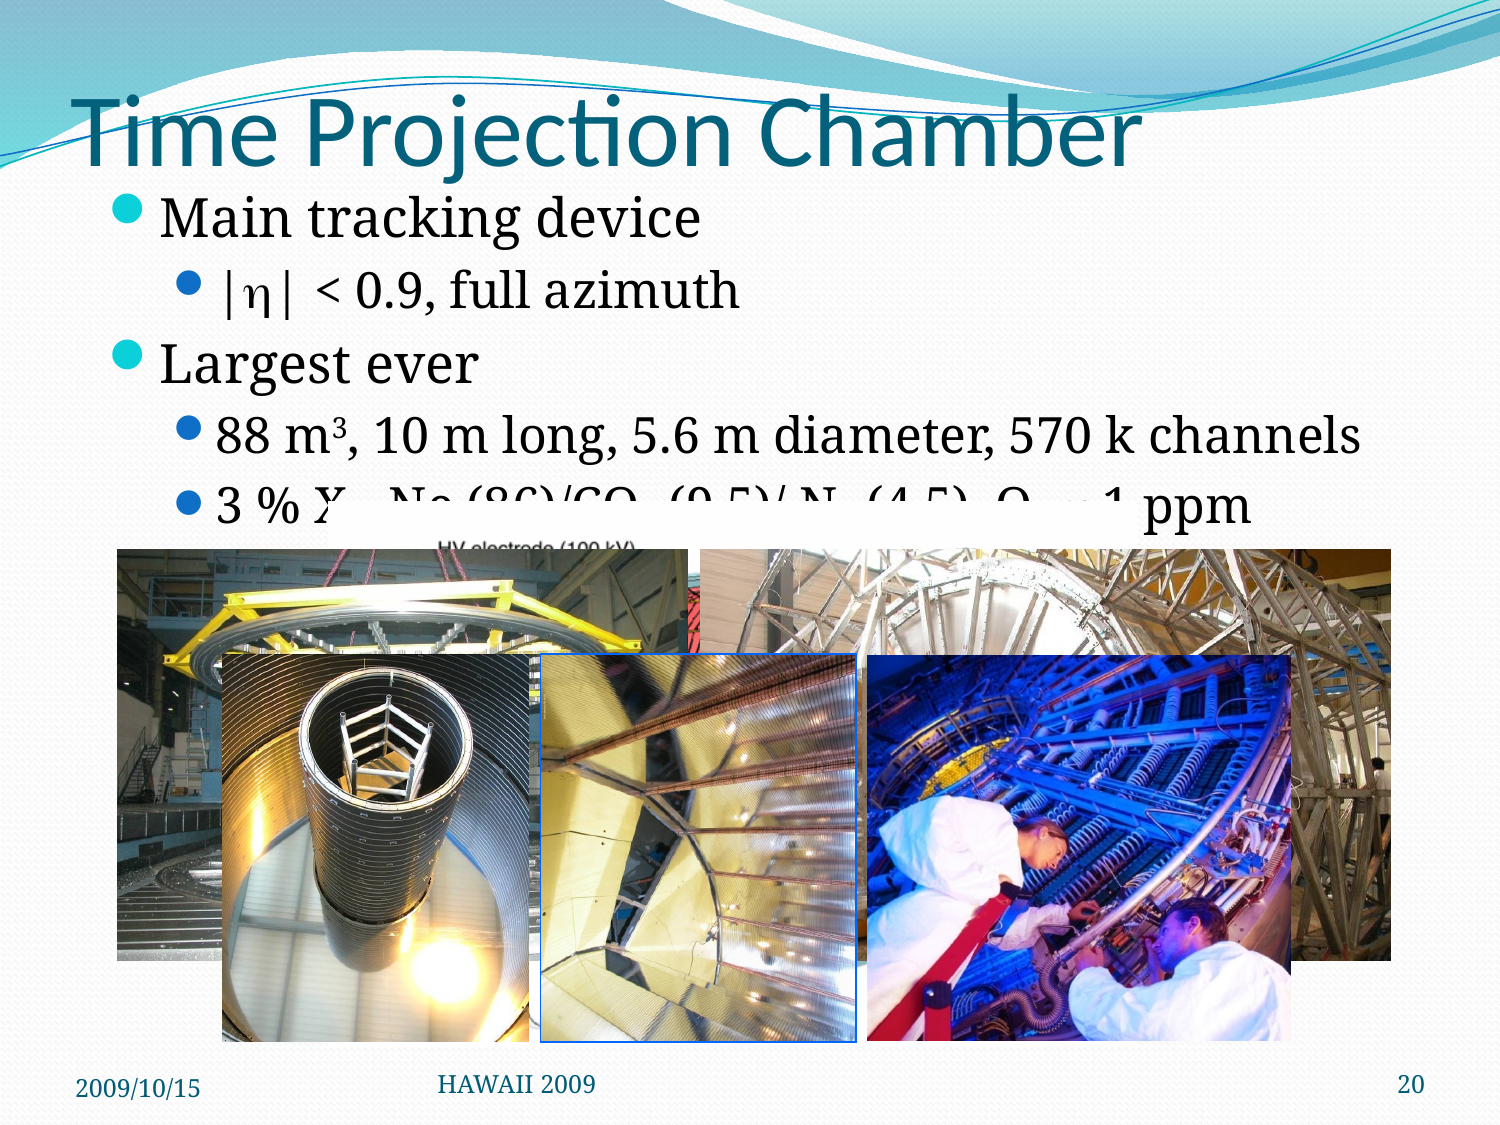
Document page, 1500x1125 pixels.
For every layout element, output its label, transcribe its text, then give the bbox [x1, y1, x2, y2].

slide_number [75, 1042, 425, 1103]
slide_number 20 [1299, 1042, 1425, 1103]
picture [530, 1041, 537, 1047]
list Main tracking device |h| < 0.9, full azimuth Largest ever 88 m3, 10 m long, 5.6 m diameter, 570 k channels 3 % X0, Ne (86)/CO2 (9.5)/ N2 (4.5), O2 ~ 1 ppm max. 80 MB/event (after compression) [93, 175, 1444, 956]
picture [116, 501, 1392, 1042]
footer HAWAII 2009 [437, 1059, 988, 1103]
title Time Projection Chamber [70, 0, 1421, 188]
